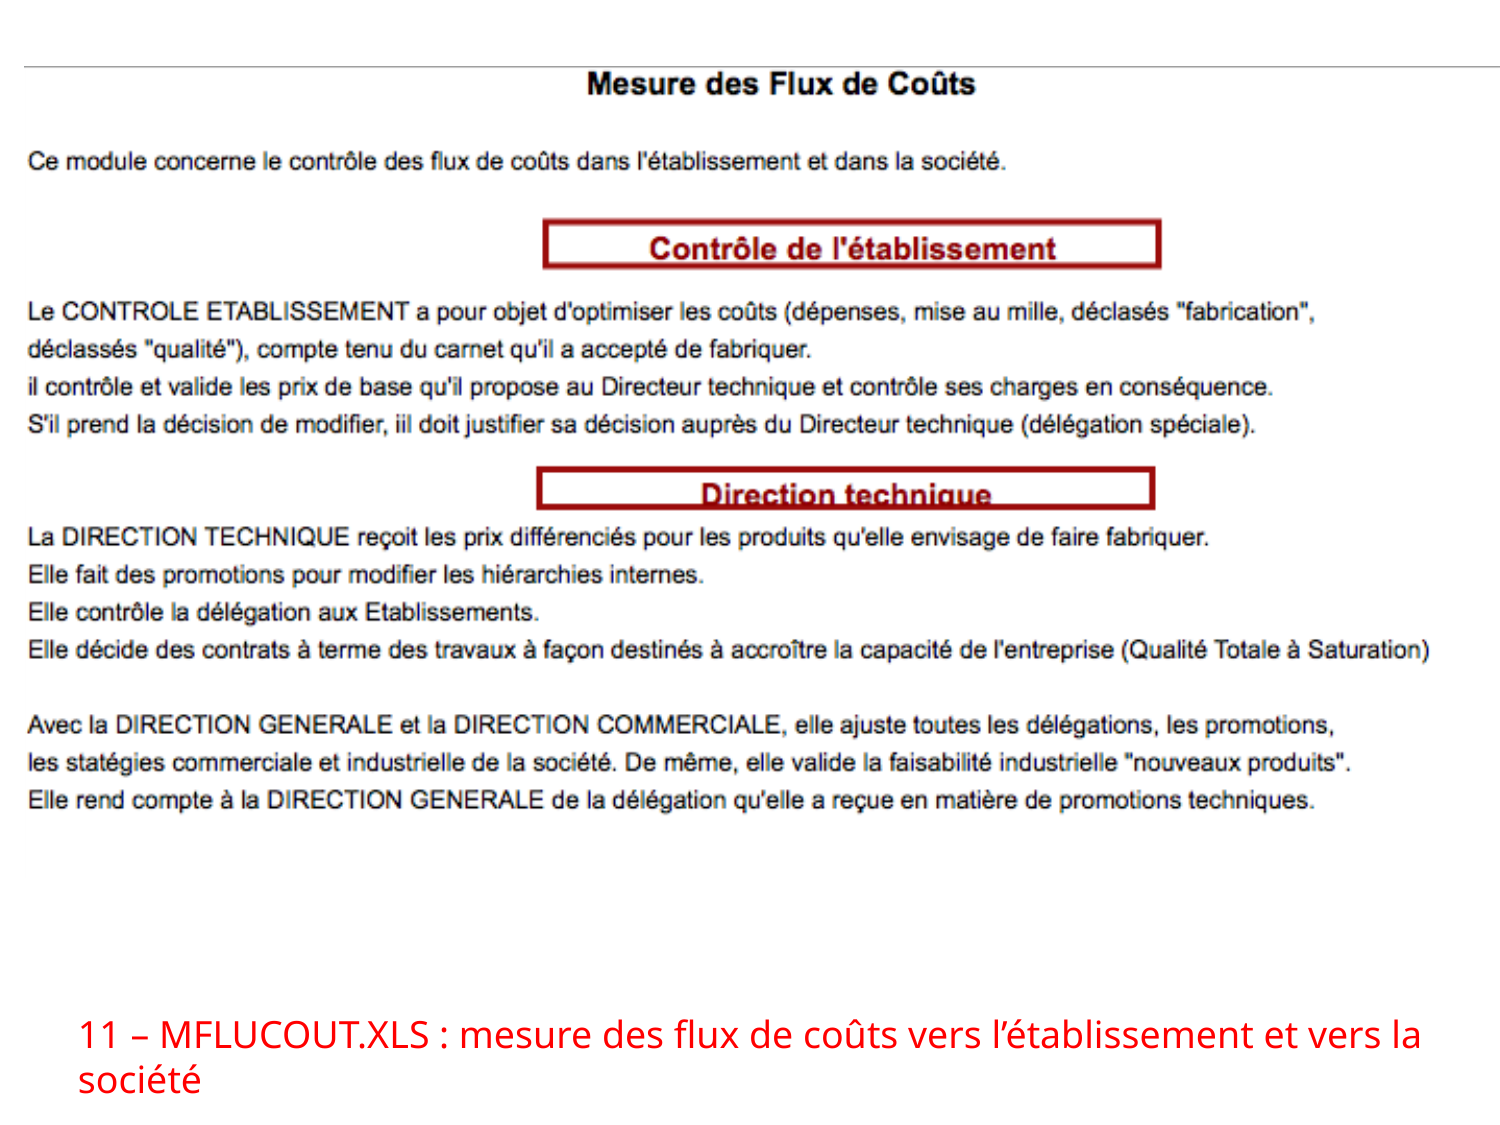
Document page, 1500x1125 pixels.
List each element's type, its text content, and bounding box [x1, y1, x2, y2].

picture [24, 66, 1500, 878]
text_box 11 – MFLUCOUT.XLS : mesure des flux de coûts vers l’établissement et vers la société [63, 1003, 1460, 1125]
